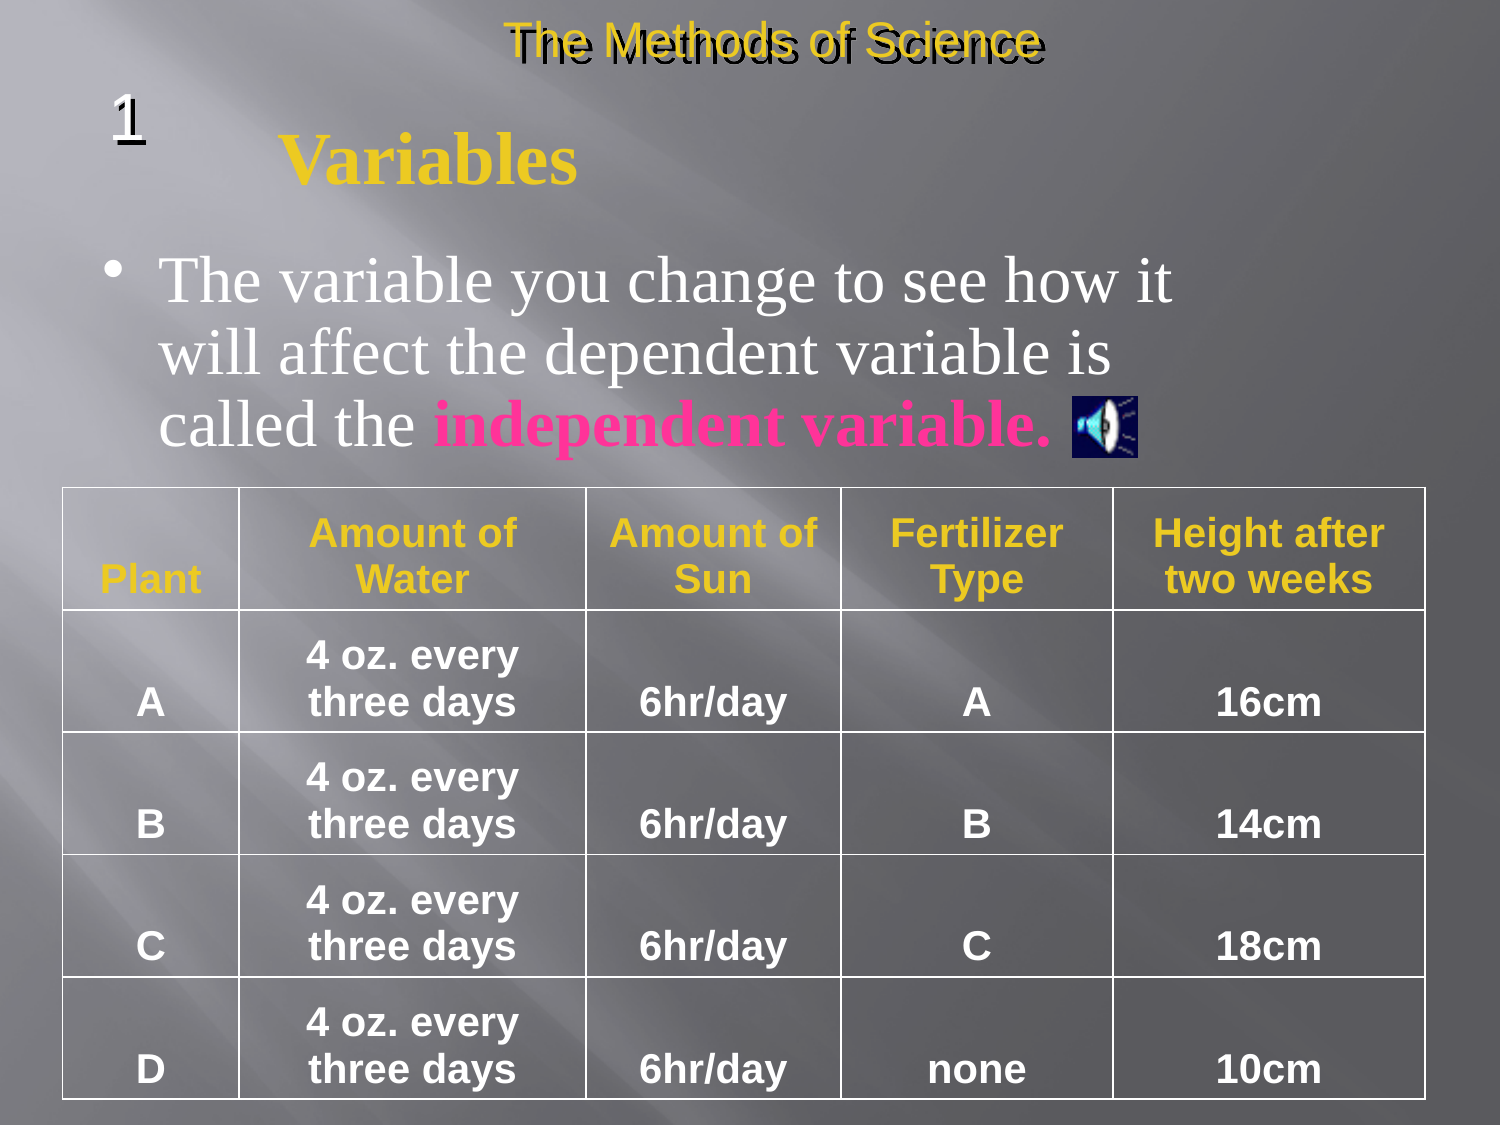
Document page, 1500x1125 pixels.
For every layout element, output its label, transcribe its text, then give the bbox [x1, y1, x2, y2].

text_box The variable you change to see how it will affect the dependent variable is called the independent variable. [87, 237, 1275, 468]
picture [1072, 396, 1138, 458]
table_header Amount of Sun [587, 488, 840, 609]
table_cell 4 oz. every three days [240, 611, 585, 731]
table_cell 6hr/day [587, 733, 840, 854]
table_cell 4 oz. every three days [240, 733, 585, 854]
text_box 1 [93, 66, 161, 162]
table_cell A [63, 611, 238, 731]
table_cell 16cm [1114, 611, 1424, 731]
table_cell 18cm [1114, 855, 1424, 976]
table_header Fertilizer Type [842, 488, 1112, 609]
table_cell D [63, 978, 238, 1098]
table_cell 4 oz. every three days [240, 855, 585, 976]
table_cell 6hr/day [587, 611, 840, 731]
table_header Amount of Water [240, 488, 585, 609]
table_cell A [842, 611, 1112, 731]
table_header Plant [63, 488, 238, 609]
table_header Height after two weeks [1114, 488, 1424, 609]
table_cell 6hr/day [587, 855, 840, 976]
table_cell none [842, 978, 1112, 1098]
table_cell 10cm [1114, 978, 1424, 1098]
table_cell 14cm [1114, 733, 1424, 854]
table_cell 4 oz. every three days [240, 978, 585, 1098]
text_box The Methods of Science [487, 0, 1057, 75]
table_cell B [63, 733, 238, 854]
table_cell C [842, 855, 1112, 976]
table_cell B [842, 733, 1112, 854]
table_cell 6hr/day [587, 978, 840, 1098]
table_cell C [63, 855, 238, 976]
text_box Variables [262, 112, 1301, 209]
